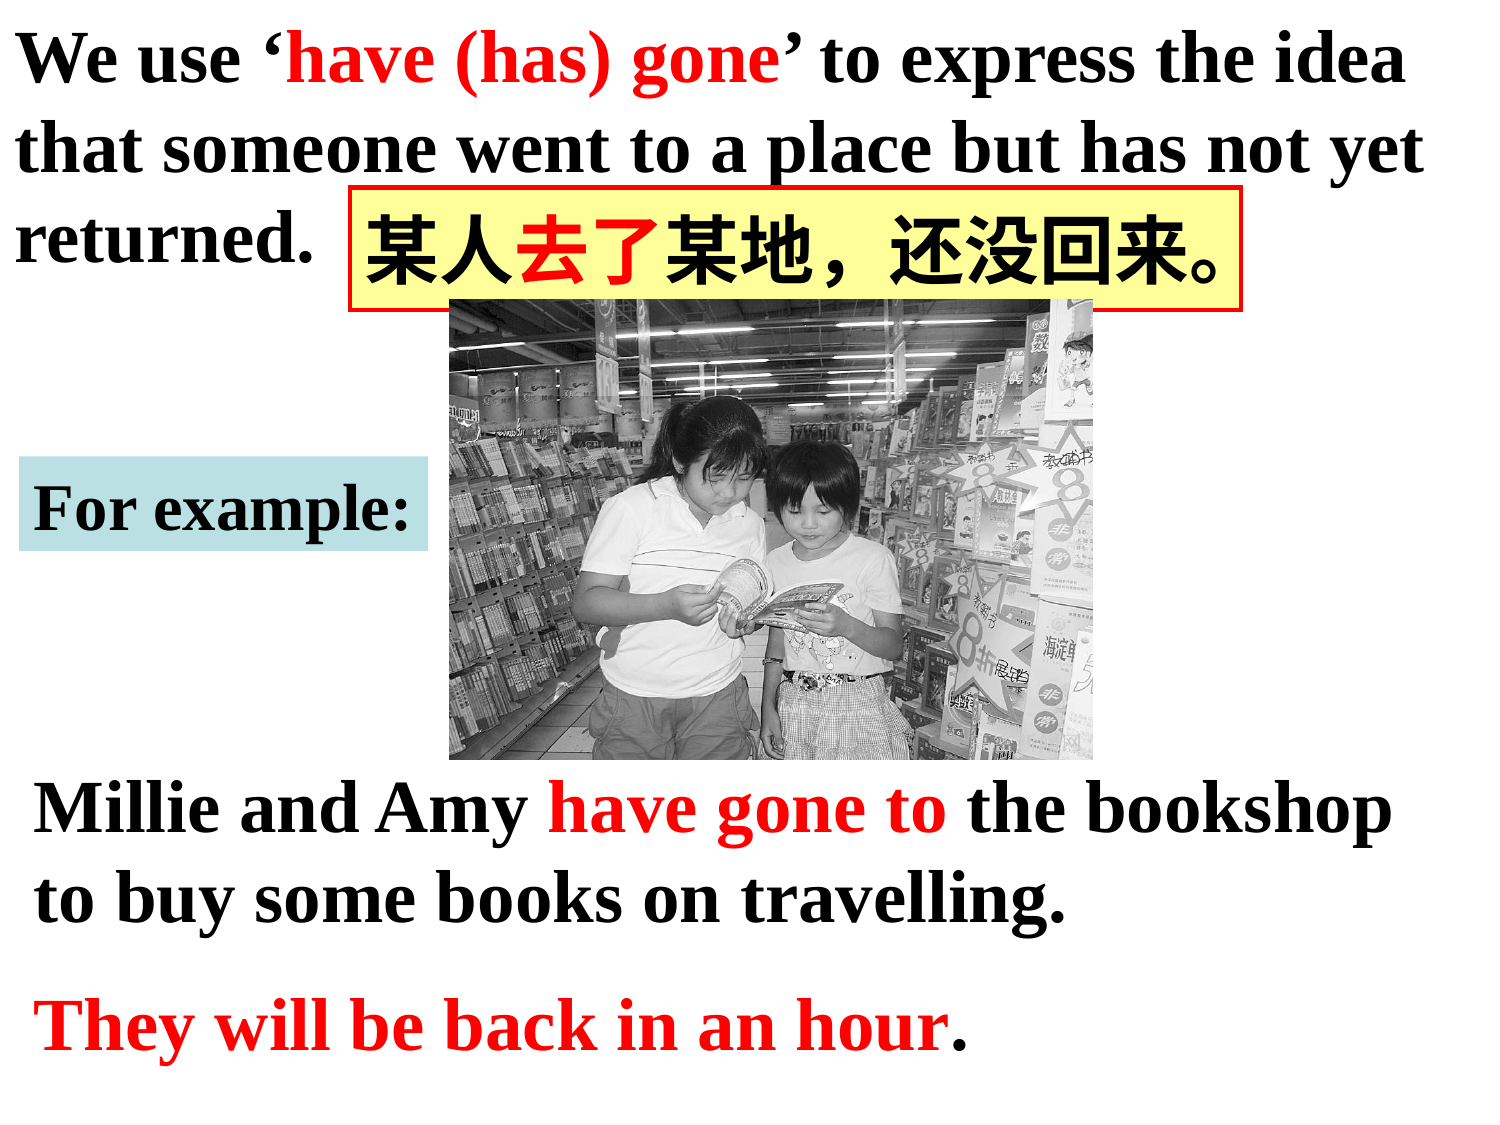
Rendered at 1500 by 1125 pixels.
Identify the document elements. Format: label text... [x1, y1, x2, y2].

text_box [18, 300, 1432, 1110]
text_box 某人去了某地，还没回来。 [350, 187, 1242, 300]
text_box We use ‘have (has) gone’ to express the idea that someone went to a place but has not yet returned. [0, 0, 1500, 285]
